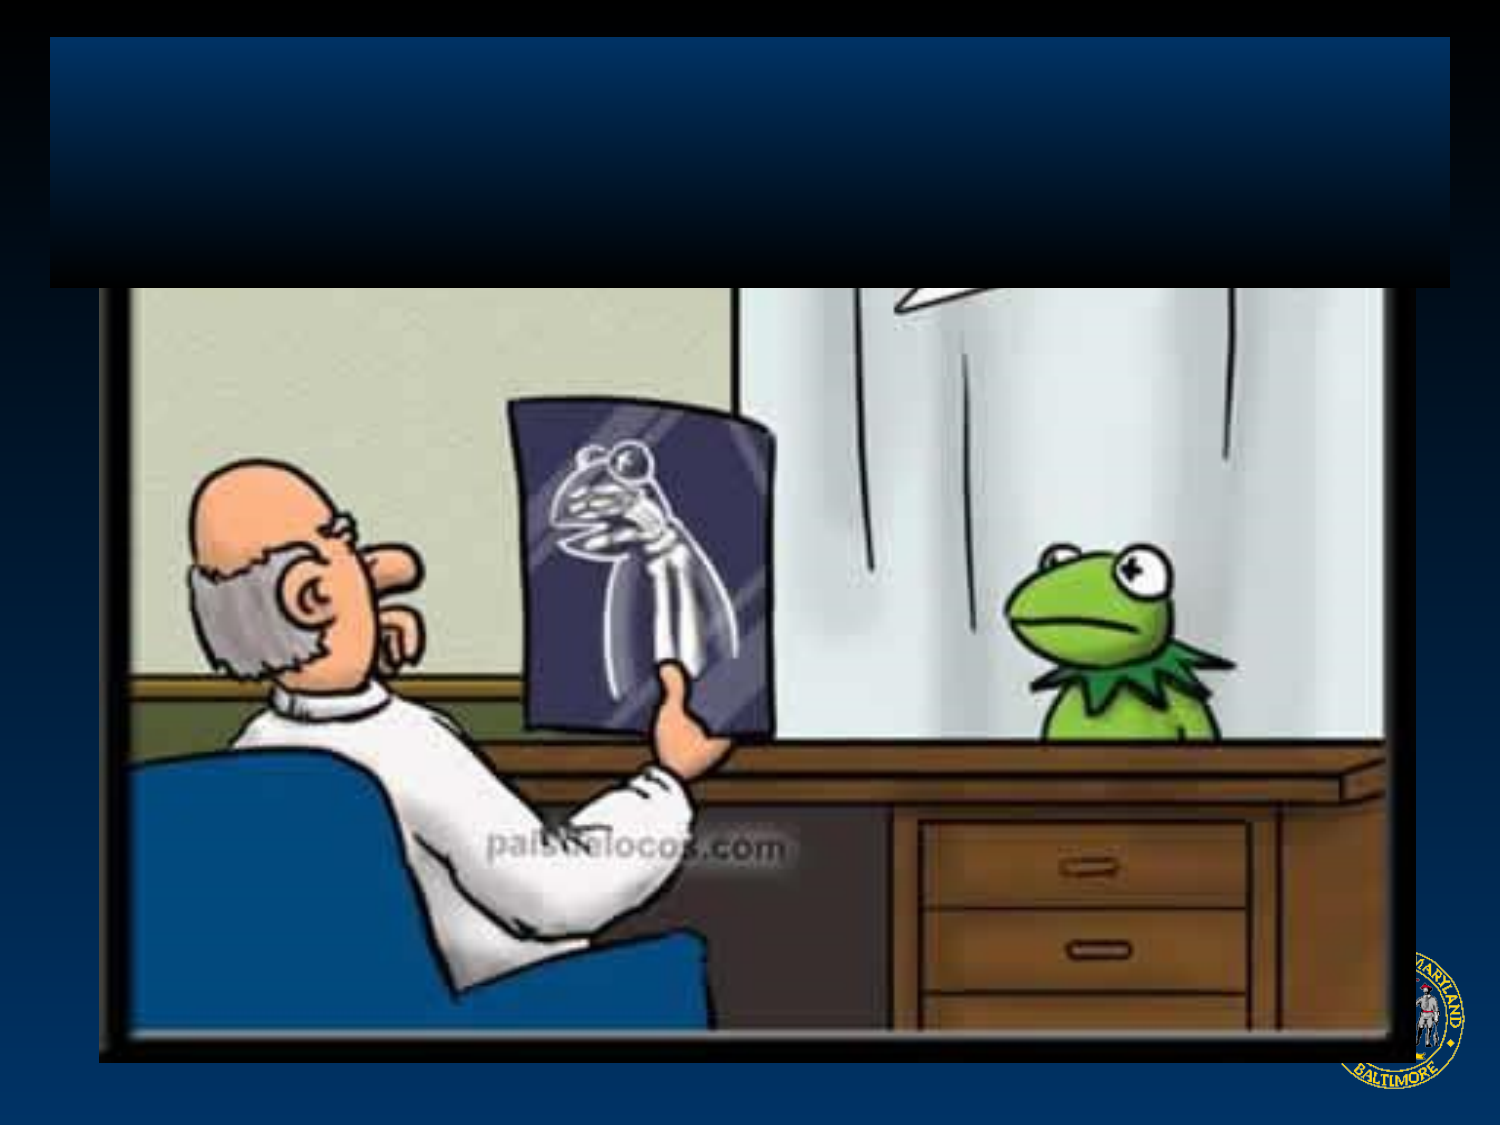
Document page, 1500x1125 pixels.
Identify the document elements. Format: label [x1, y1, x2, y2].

picture [99, 73, 1468, 1108]
title [49, 37, 1451, 288]
